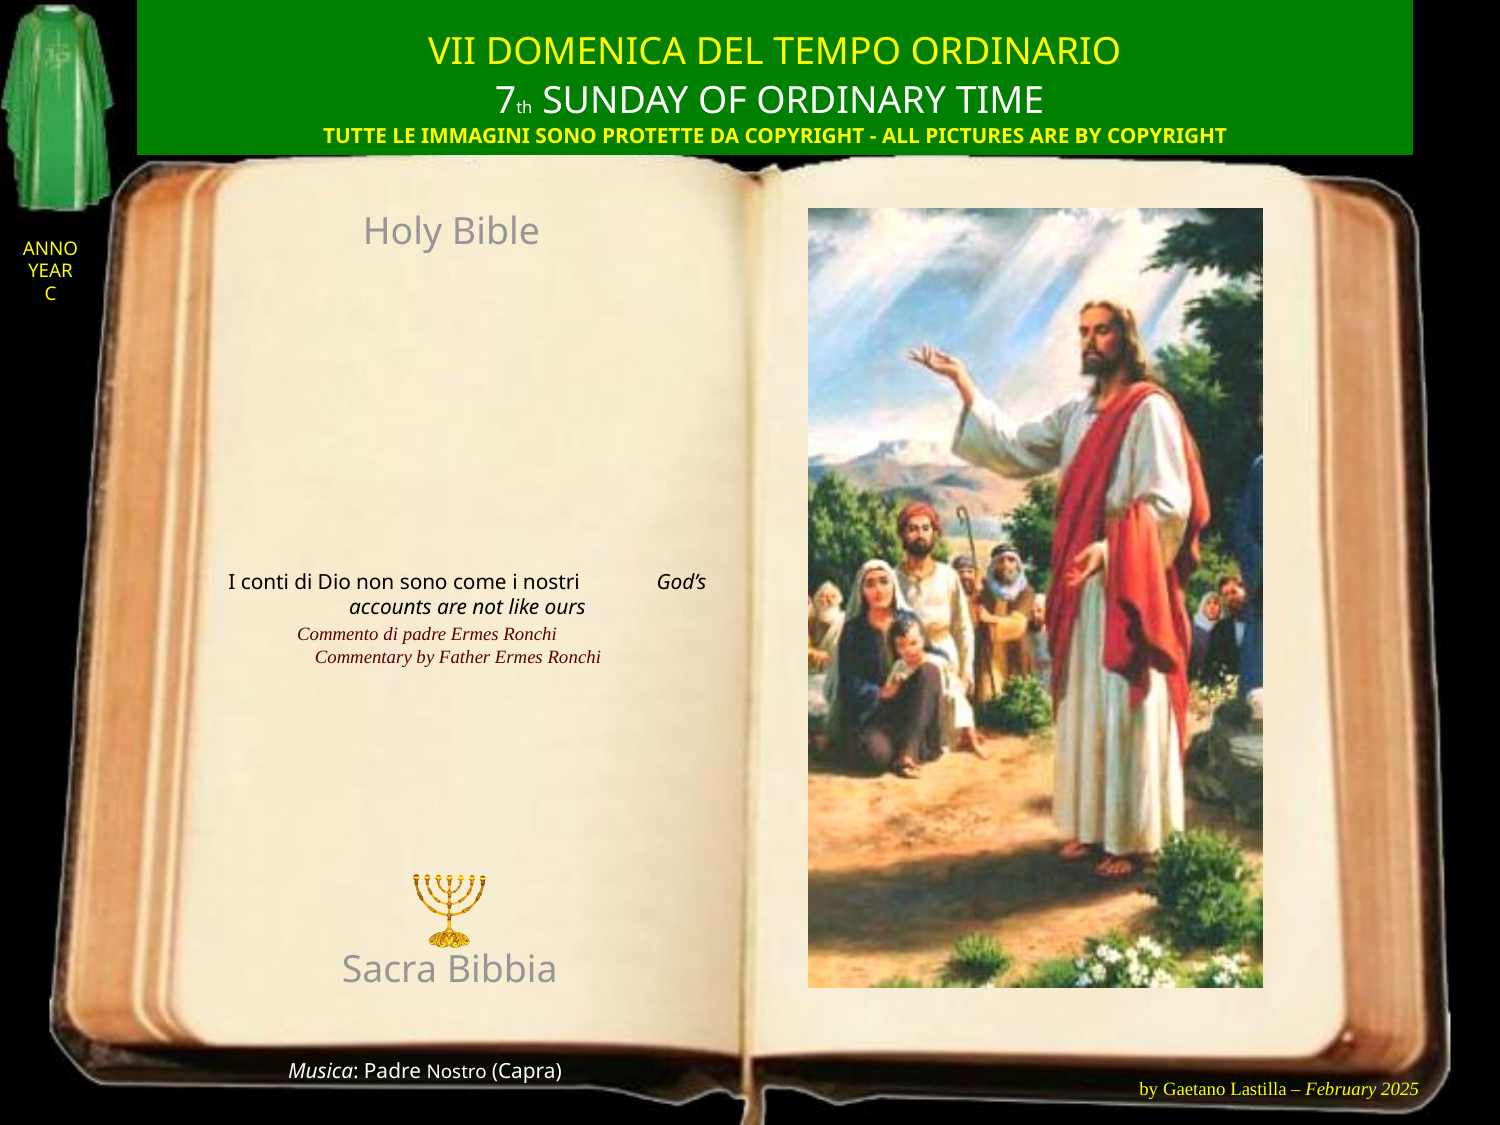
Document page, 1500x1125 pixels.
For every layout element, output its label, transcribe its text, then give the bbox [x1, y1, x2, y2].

text_box Holy Bible [348, 199, 556, 260]
text_box VII DOMENICA DEL TEMPO ORDINARIO 7th SUNDAY OF ORDINARY TIME TUTTE LE IMMAGINI SONO PROTETTE DA COPYRIGHT - ALL PICTURES ARE BY COPYRIGHT [137, 0, 1413, 155]
text_box Sacra Bibbia [187, 937, 713, 998]
text_box Musica: Padre Nostro (Capra) [124, 1050, 725, 1090]
picture [0, 0, 1500, 1125]
text_box Commento di padre Ermes Ronchi Commentary by Father Ermes Ronchi [264, 614, 652, 675]
text_box ANNO YEAR C [7, 229, 93, 312]
text_box by Gaetano Lastilla – February 2025 [998, 1069, 1500, 1107]
text_box I conti di Dio non sono come i nostri God’s accounts are not like ours [204, 561, 730, 627]
